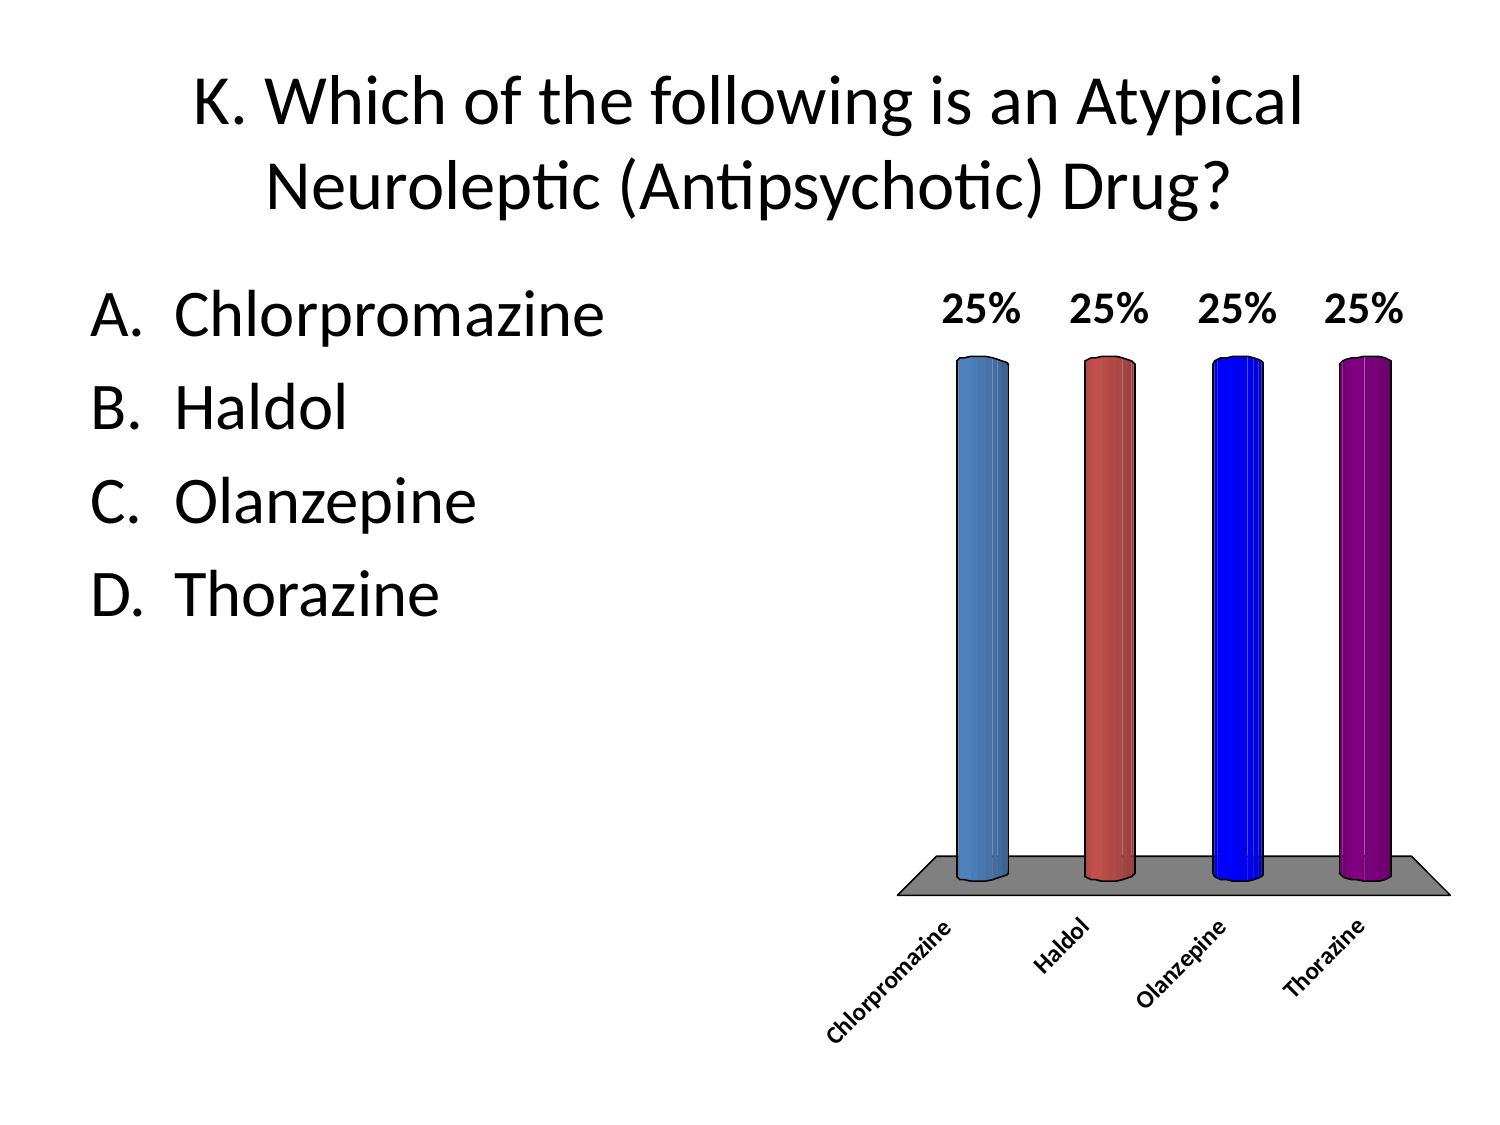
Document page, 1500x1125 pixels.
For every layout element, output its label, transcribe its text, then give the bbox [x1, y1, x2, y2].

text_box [739, 262, 1490, 1107]
list Chlorpromazine Haldol Olanzepine Thorazine [75, 262, 737, 1005]
title K. Which of the following is an Atypical Neuroleptic (Antipsychotic) Drug? [75, 45, 1425, 233]
